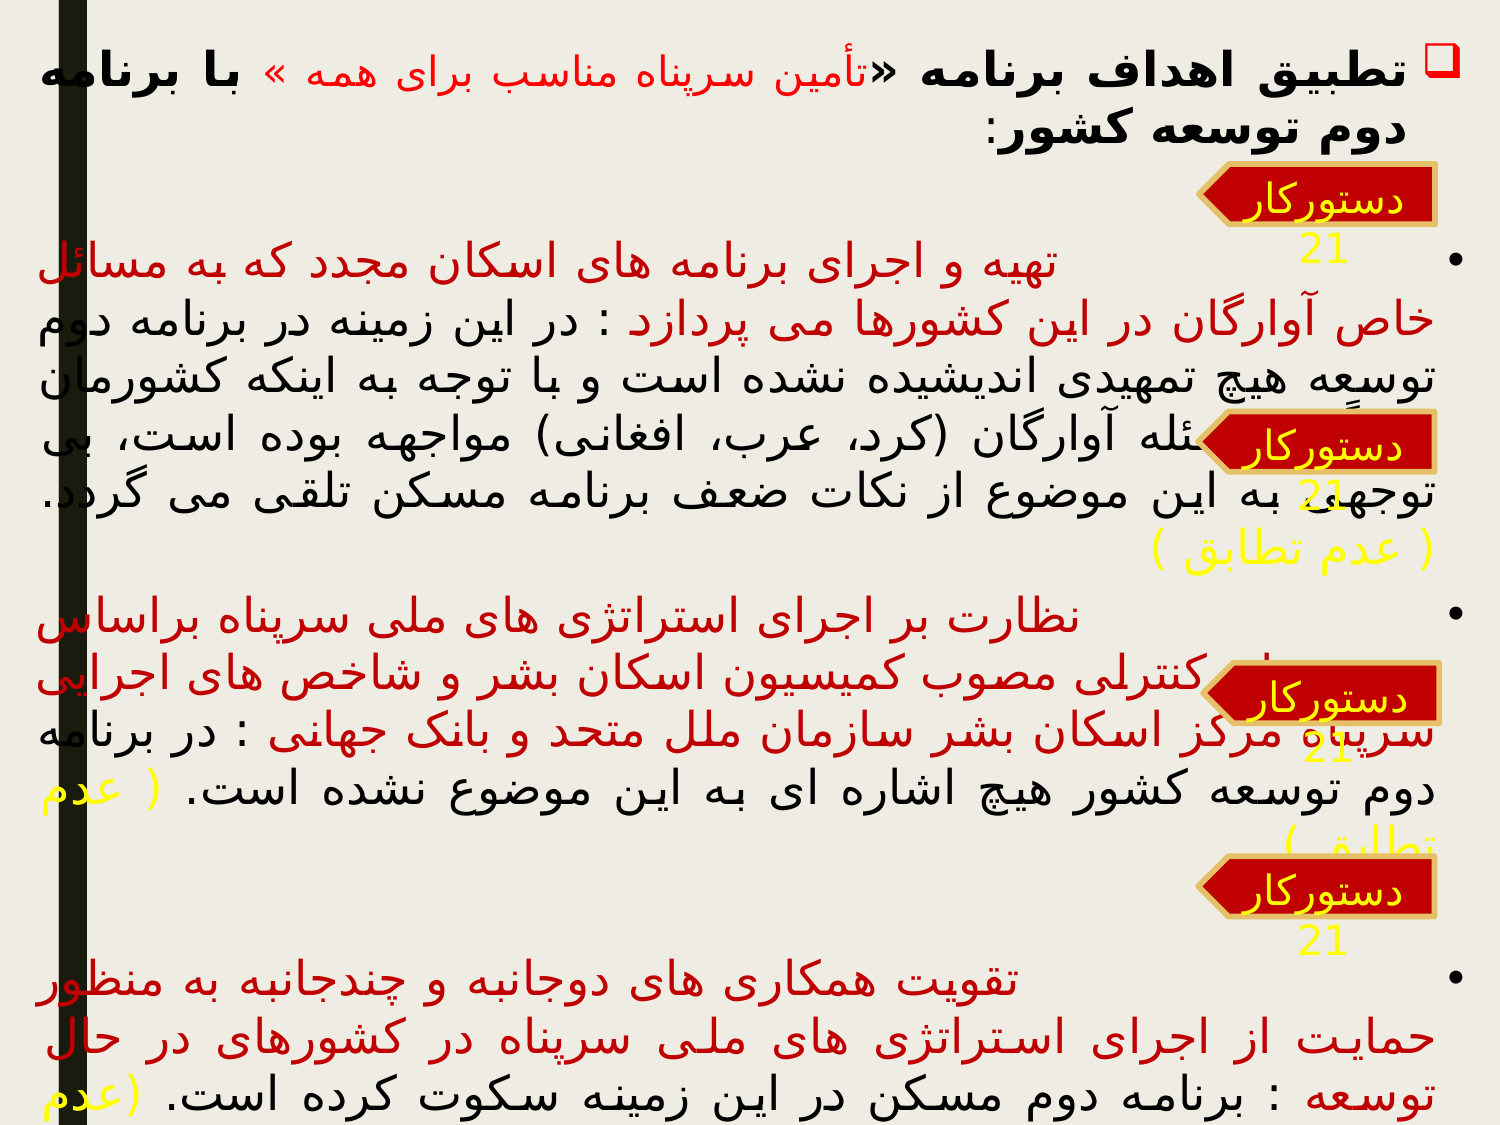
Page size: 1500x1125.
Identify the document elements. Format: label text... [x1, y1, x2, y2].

text_box دستورکار 21 [1195, 853, 1438, 920]
text_box تطبیق اهداف برنامه «تأمین سرپناه مناسب برای همه » با برنامه دوم توسعه کشور: تهیه و اجرای برنامه های اسکان مجدد که به مسائل خاص آوارگان در این کشورها می پردازد : در این زمینه در برنامه دوم توسعه هیچ تمهیدی اندیشیده نشده است و با توجه به اینکه کشورمان دائماً با مسئله آوارگان (کرد، عرب، افغانی) مواجهه بوده است، بی توجهی به این موضوع از نکات ضعف برنامه مسکن تلقی می گردد. ( عدم تطابق ) نظارت بر اجرای استراتژی های ملی سرپناه براساس رهنمودهای کنترلی مصوب کمیسیون اسکان بشر و شاخص های اجرایی سرپناه مرکز اسکان بشر سازمان ملل متحد و بانک جهانی : در برنامه دوم توسعه کشور هیچ اشاره ای به این موضوع نشده است. ( عدم تطابق ) تقویت همکاری های دوجانبه و چندجانبه به منظور حمایت از اجرای استراتژی های ملی سرپناه در کشورهای در حال توسعه : برنامه دوم مسکن در این زمینه سکوت کرده است. (عدم تطابق ) تهیه گزارشهایی از روند کلی شامل اقدامات ملی و فعالیت های حمایتی سازمانهای بین المللی و کمکهای دوجانبه همانگونه که استراتژی جهانی سرپناه تا سال 2000 خواسته است و انتشار آن هر 2 سال یکبار : برنامه دوم مسکن به این موضوع نیز هیچ اشاره ای نداشته است. (عدم تطابق ) [20, 30, 1480, 1125]
text_box دستورکار 21 [1200, 659, 1443, 727]
text_box دستورکار 21 [1195, 408, 1438, 475]
text_box دستورکار 21 [1196, 161, 1438, 228]
